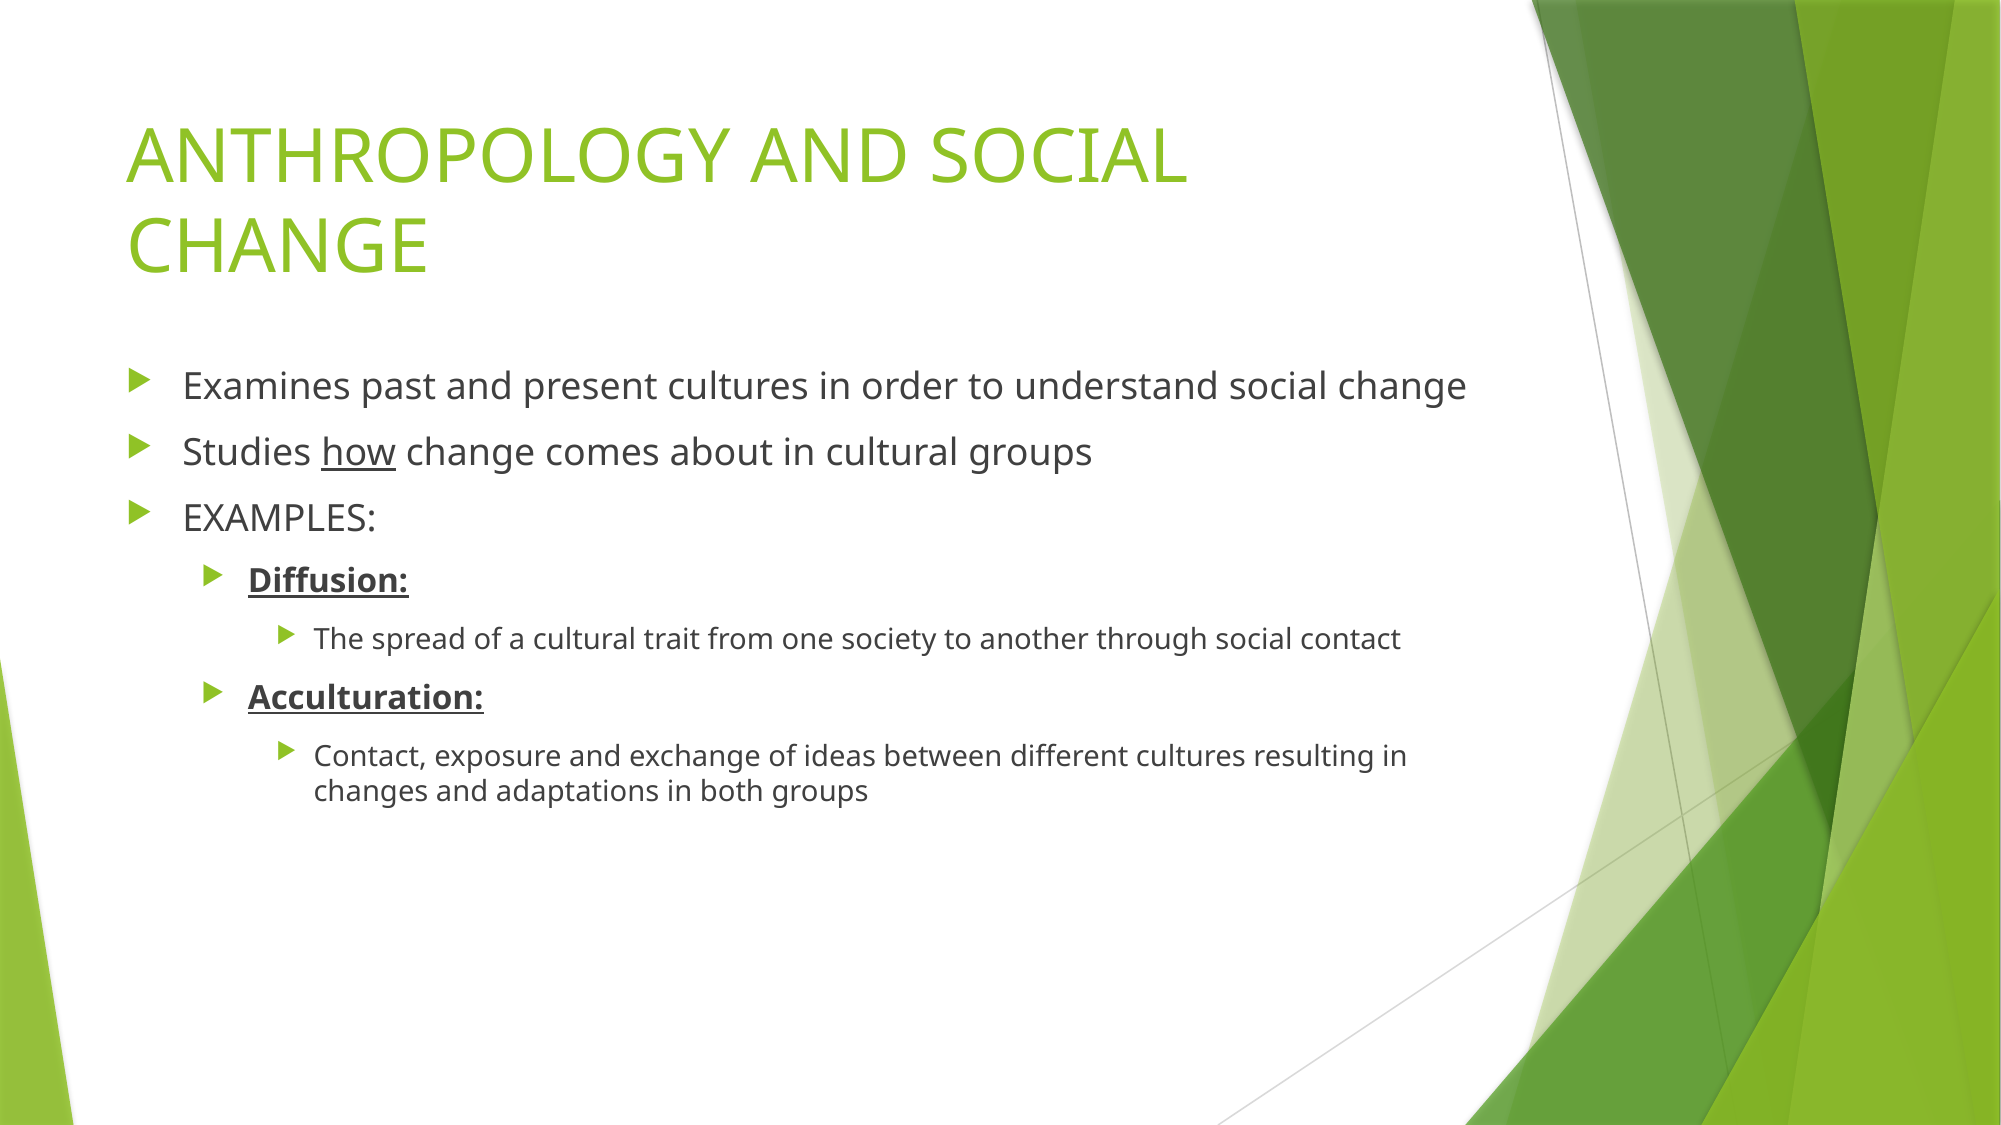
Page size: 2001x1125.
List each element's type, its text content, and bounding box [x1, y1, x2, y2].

list Examines past and present cultures in order to understand social change Studies how change comes about in cultural groups EXAMPLES: Diffusion: The spread of a cultural trait from one society to another through social contact Acculturation: Contact, exposure and exchange of ideas between different cultures resulting in changes and adaptations in both groups [111, 354, 1522, 992]
title ANTHROPOLOGY AND SOCIAL CHANGE [111, 99, 1522, 317]
